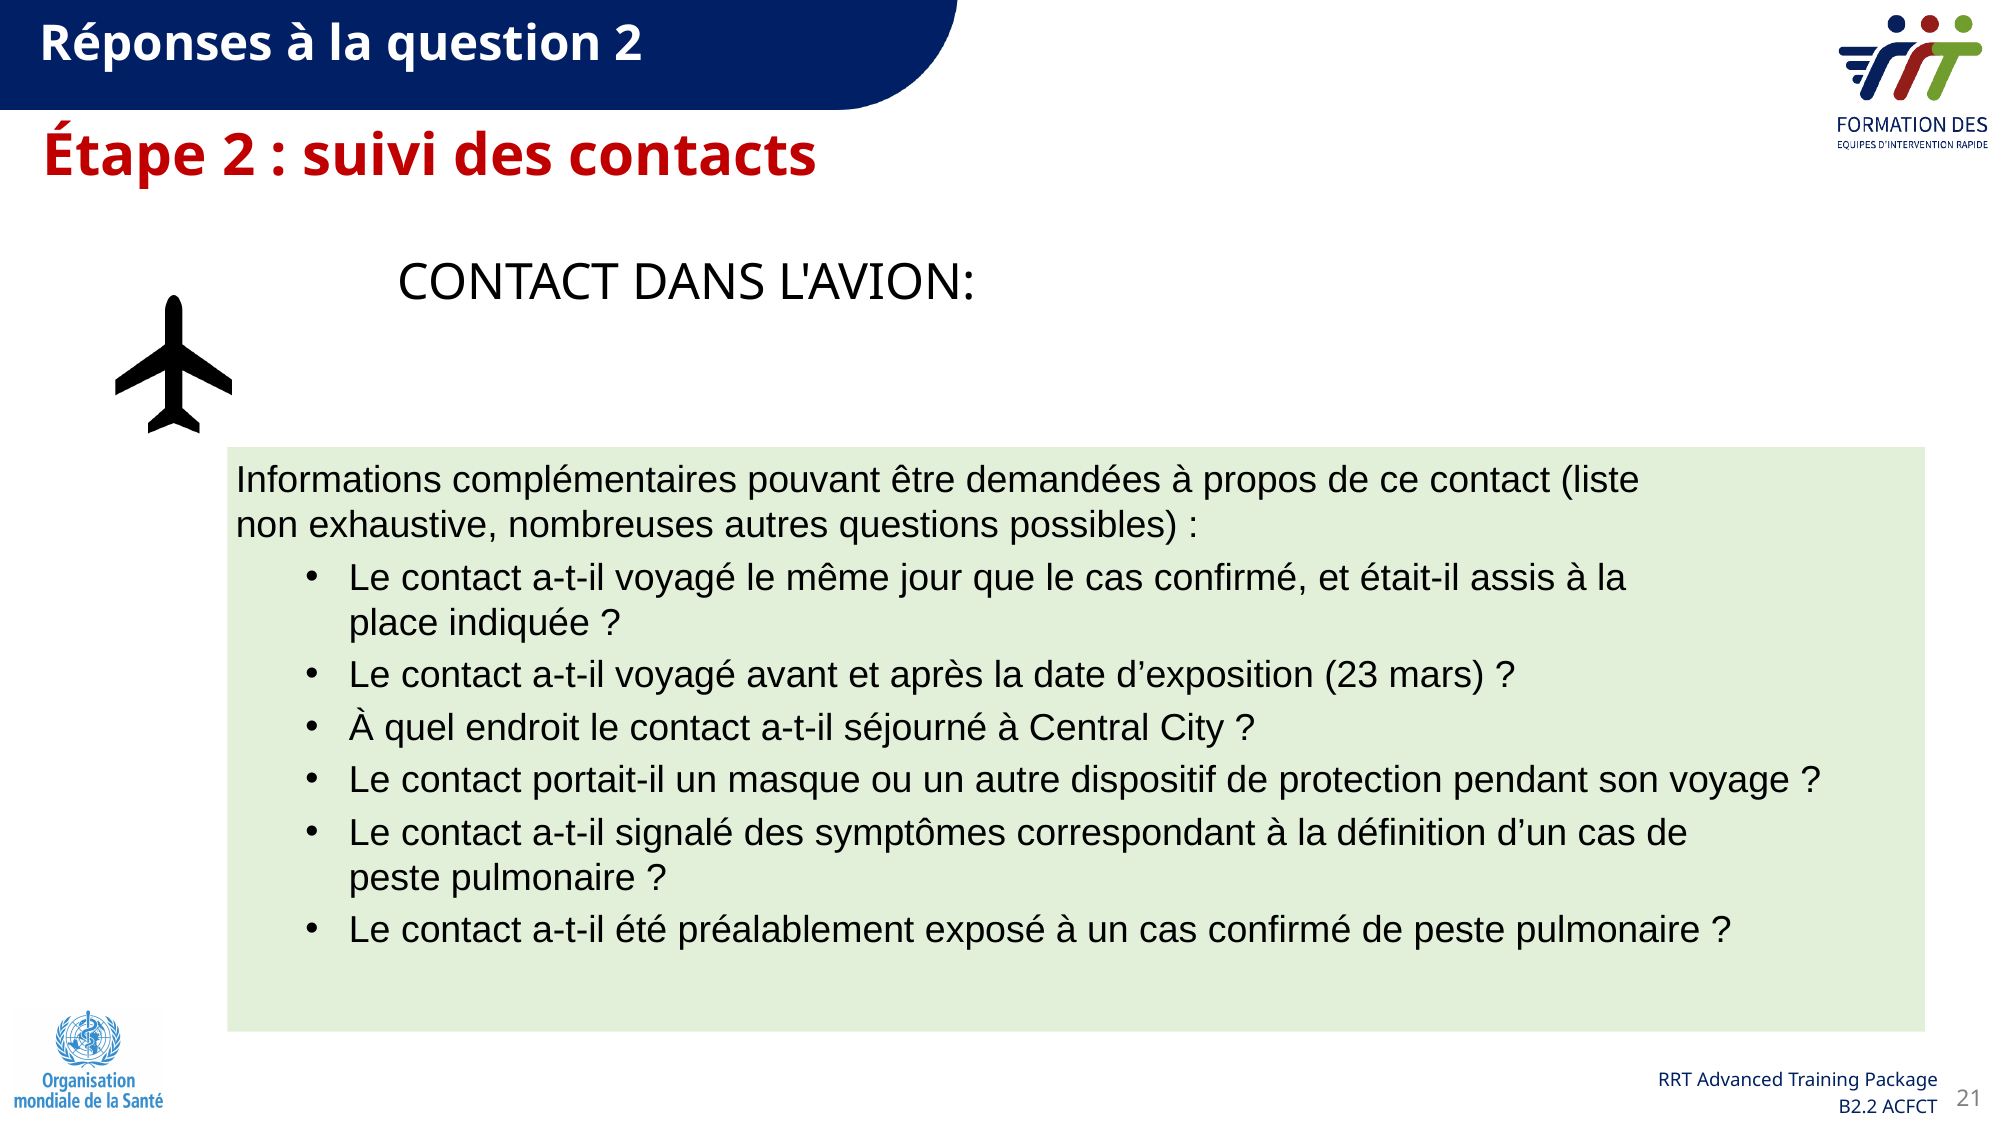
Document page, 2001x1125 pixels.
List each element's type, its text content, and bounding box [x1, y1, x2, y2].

picture [1837, 14, 1988, 150]
picture [0, 0, 958, 110]
picture [13, 1009, 164, 1109]
list CONTACT DANS L'AVION: [389, 248, 1740, 357]
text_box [227, 446, 1926, 1125]
text_box Étape 2 : suivi des contacts [42, 117, 1681, 188]
text_box Réponses à la question 2 [32, 10, 697, 105]
picture [90, 281, 256, 447]
